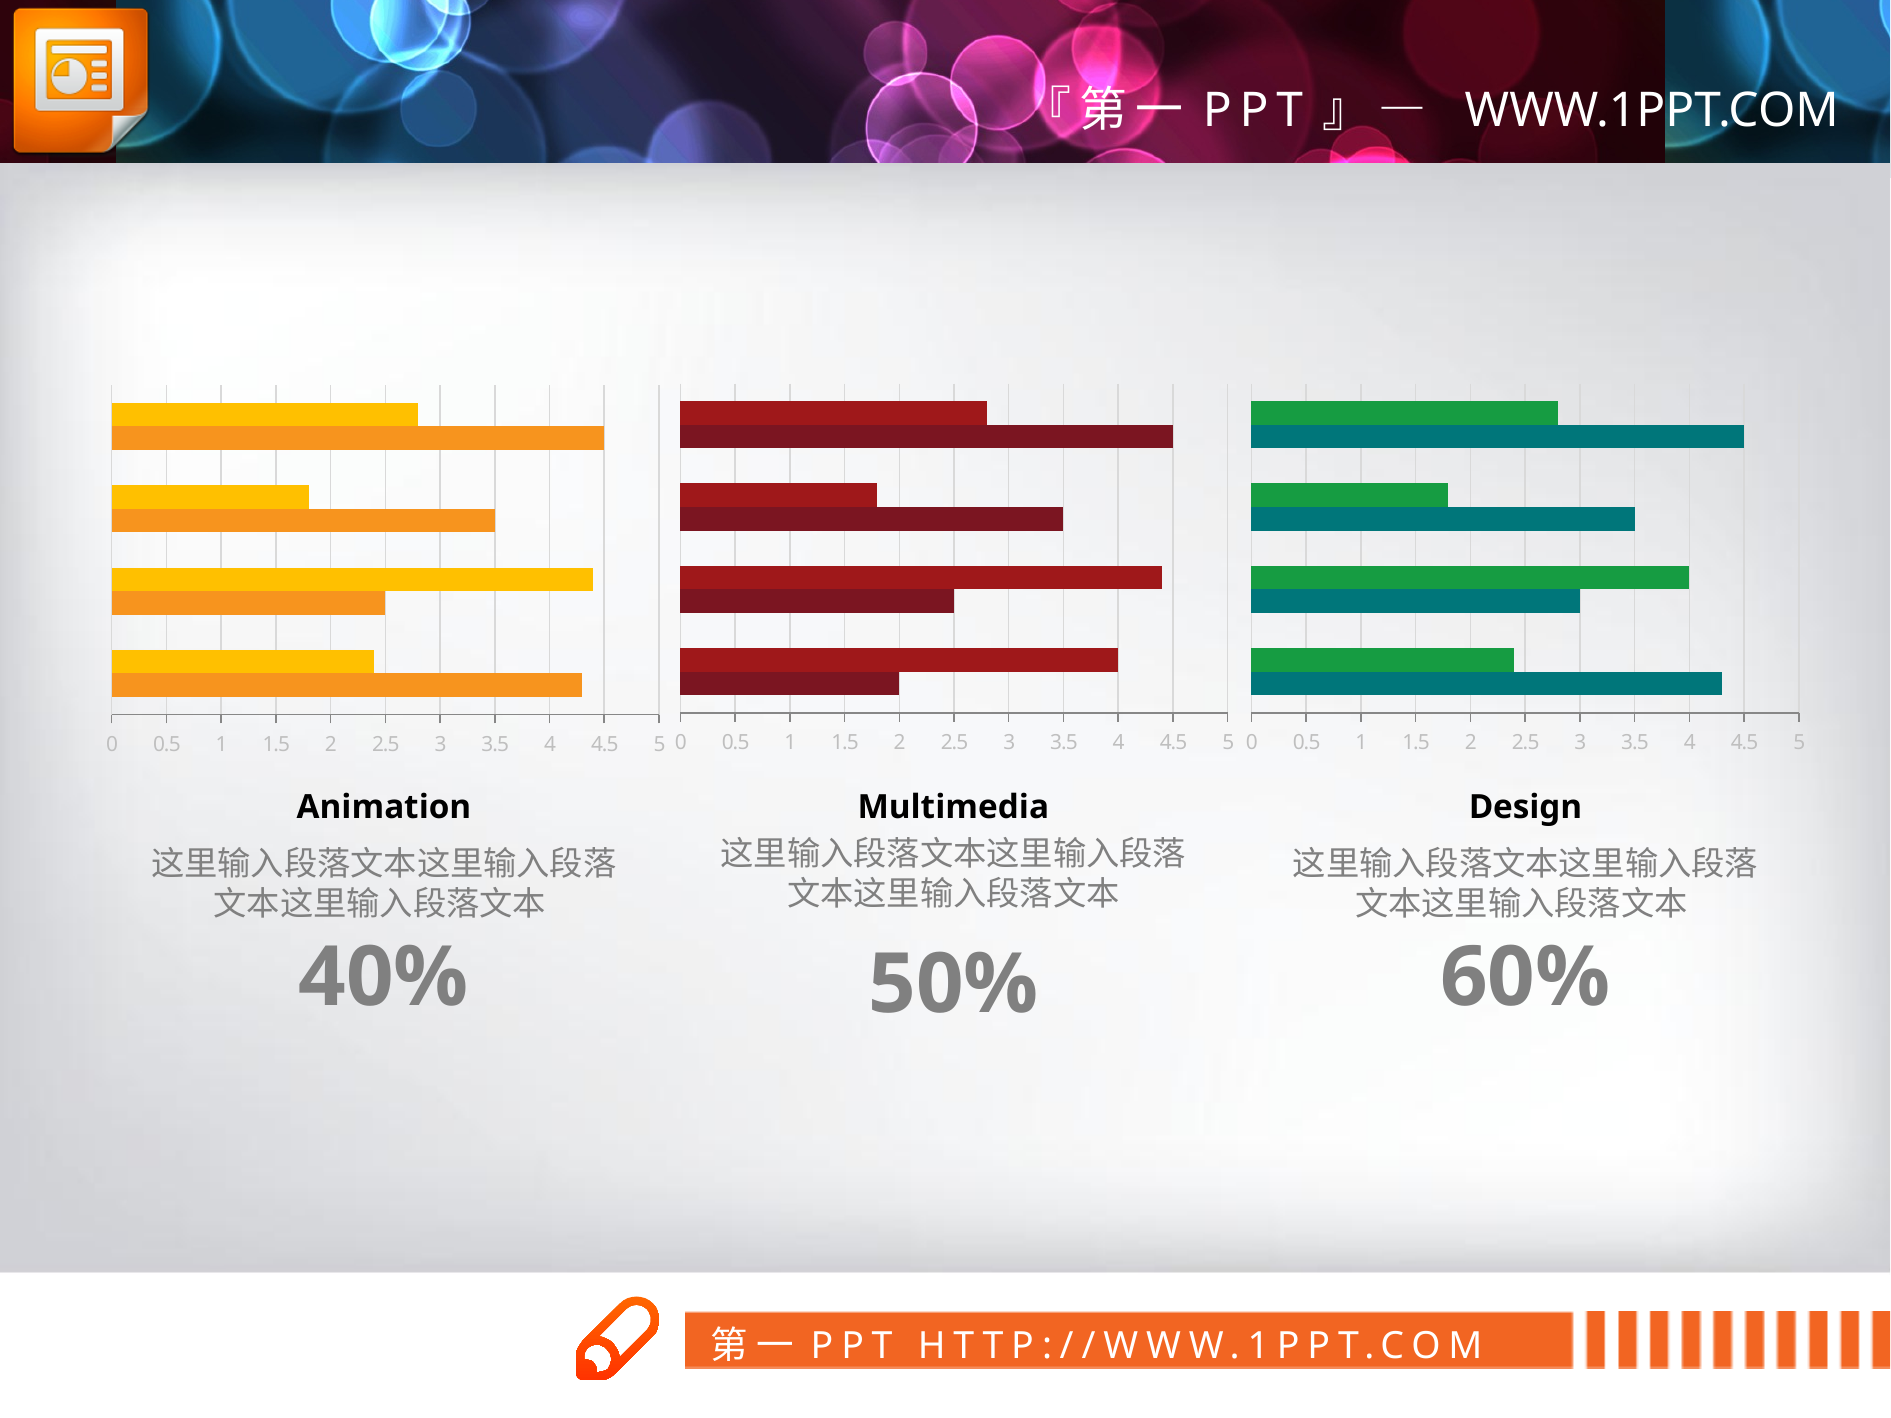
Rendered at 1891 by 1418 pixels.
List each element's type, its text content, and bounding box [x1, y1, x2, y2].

text_box Design 这里输入段落文本这里输入段落文本这里输入段落文本60% [1261, 778, 1790, 1063]
picture [0, 0, 1891, 1275]
picture [685, 1311, 1891, 1369]
chart [94, 375, 1817, 766]
text_box Animation 这里输入段落文本这里输入段落文本这里输入段落文本40% [119, 778, 649, 1063]
text_box Multimedia 这里输入段落文本这里输入段落文本这里输入段落文本 50% [689, 778, 1218, 1063]
